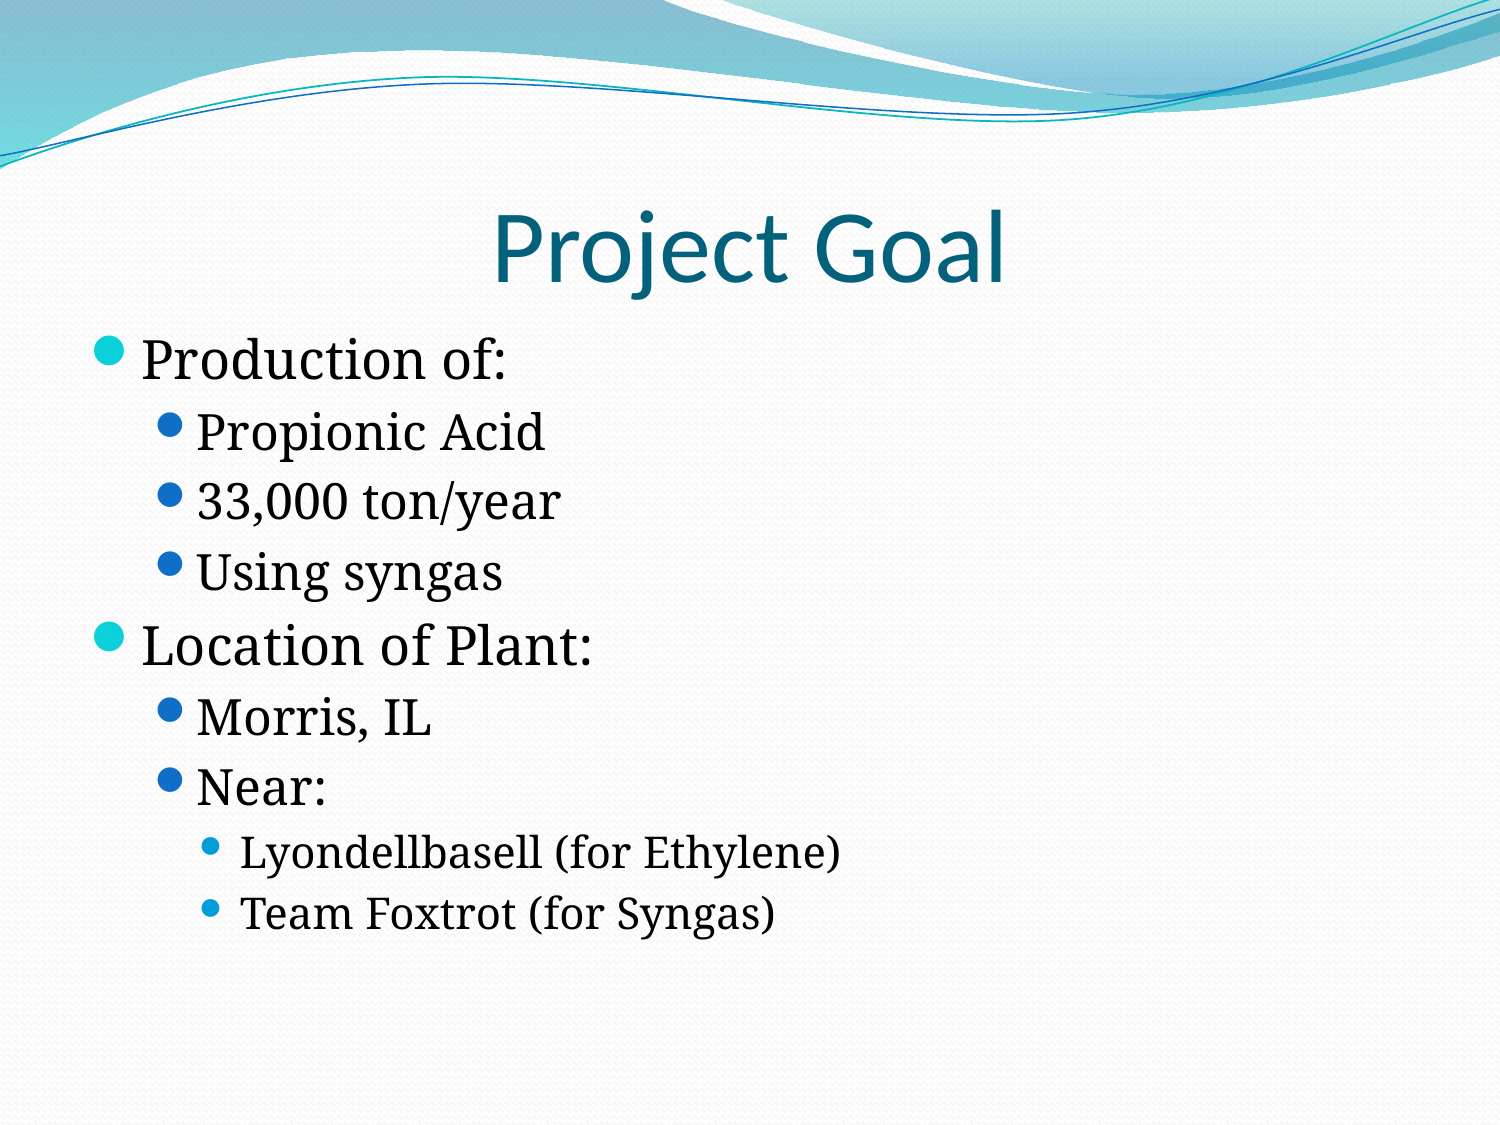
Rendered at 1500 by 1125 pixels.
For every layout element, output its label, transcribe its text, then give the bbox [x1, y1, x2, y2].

list Production of: Propionic Acid 33,000 ton/year Using syngas Location of Plant: Morris, IL Near: Lyondellbasell (for Ethylene) Team Foxtrot (for Syngas) [75, 317, 1425, 1038]
title Project Goal [75, 115, 1425, 303]
